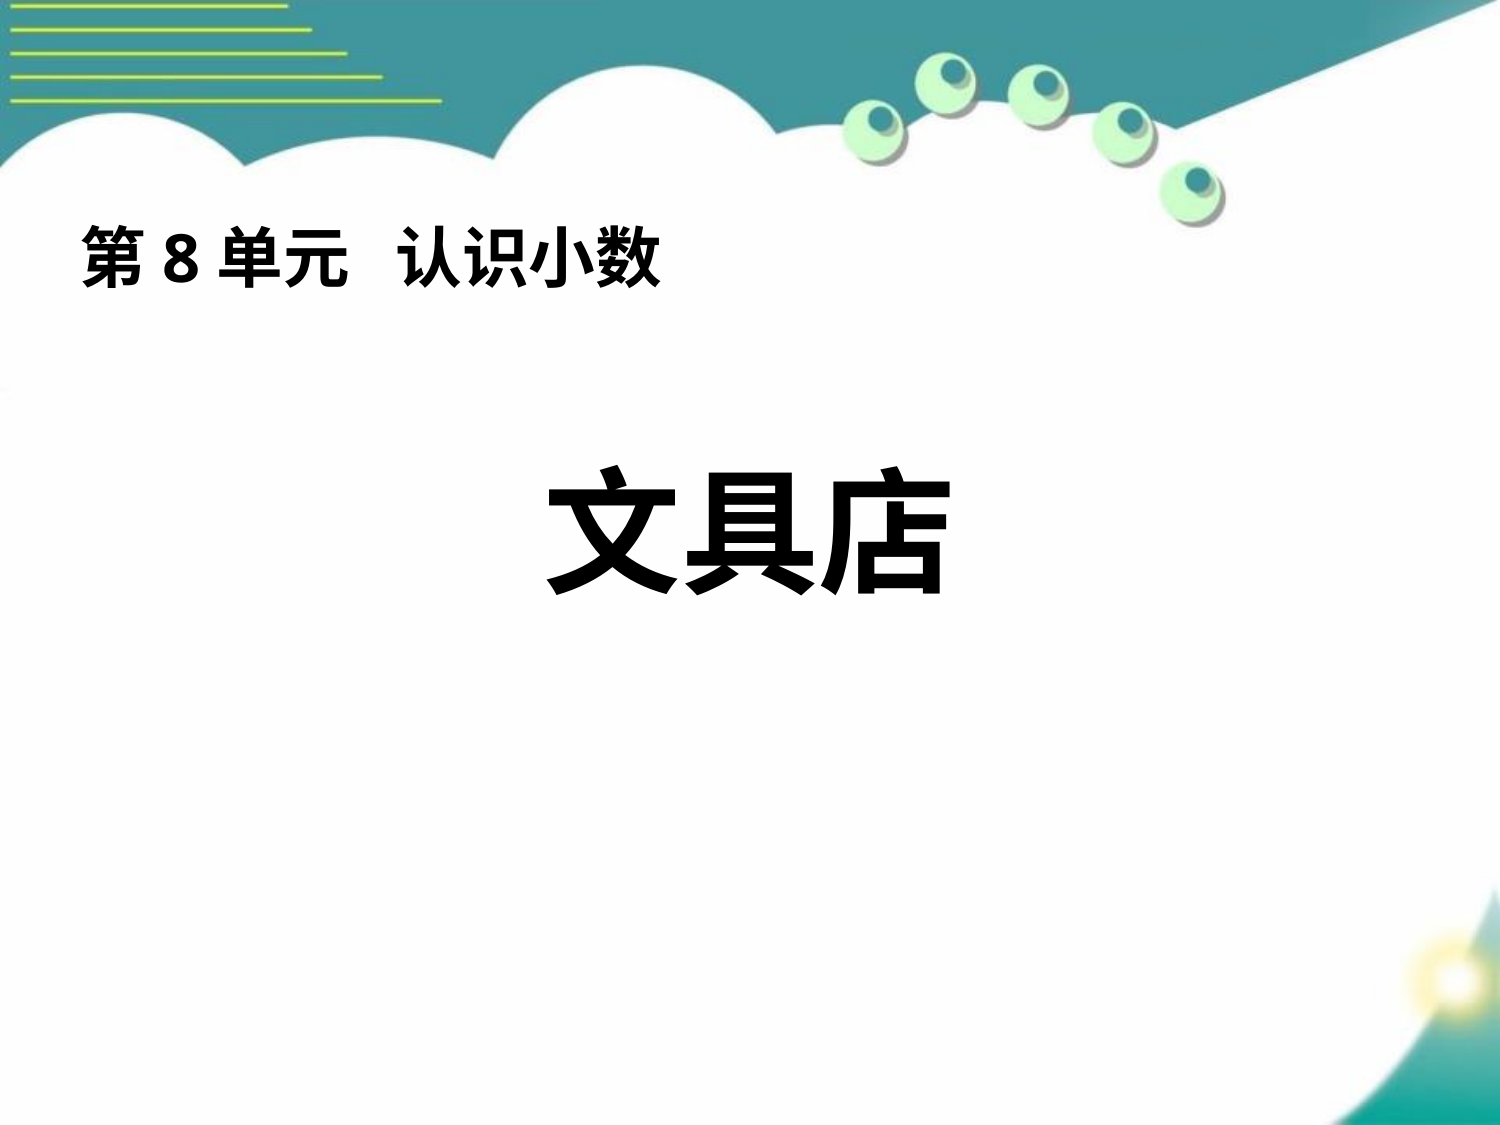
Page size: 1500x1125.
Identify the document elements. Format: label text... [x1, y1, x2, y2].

picture [0, 0, 1500, 439]
text_box 第8单元 认识小数 [64, 208, 807, 303]
text_box 文具店 [0, 439, 1500, 619]
picture [0, 619, 1500, 1125]
